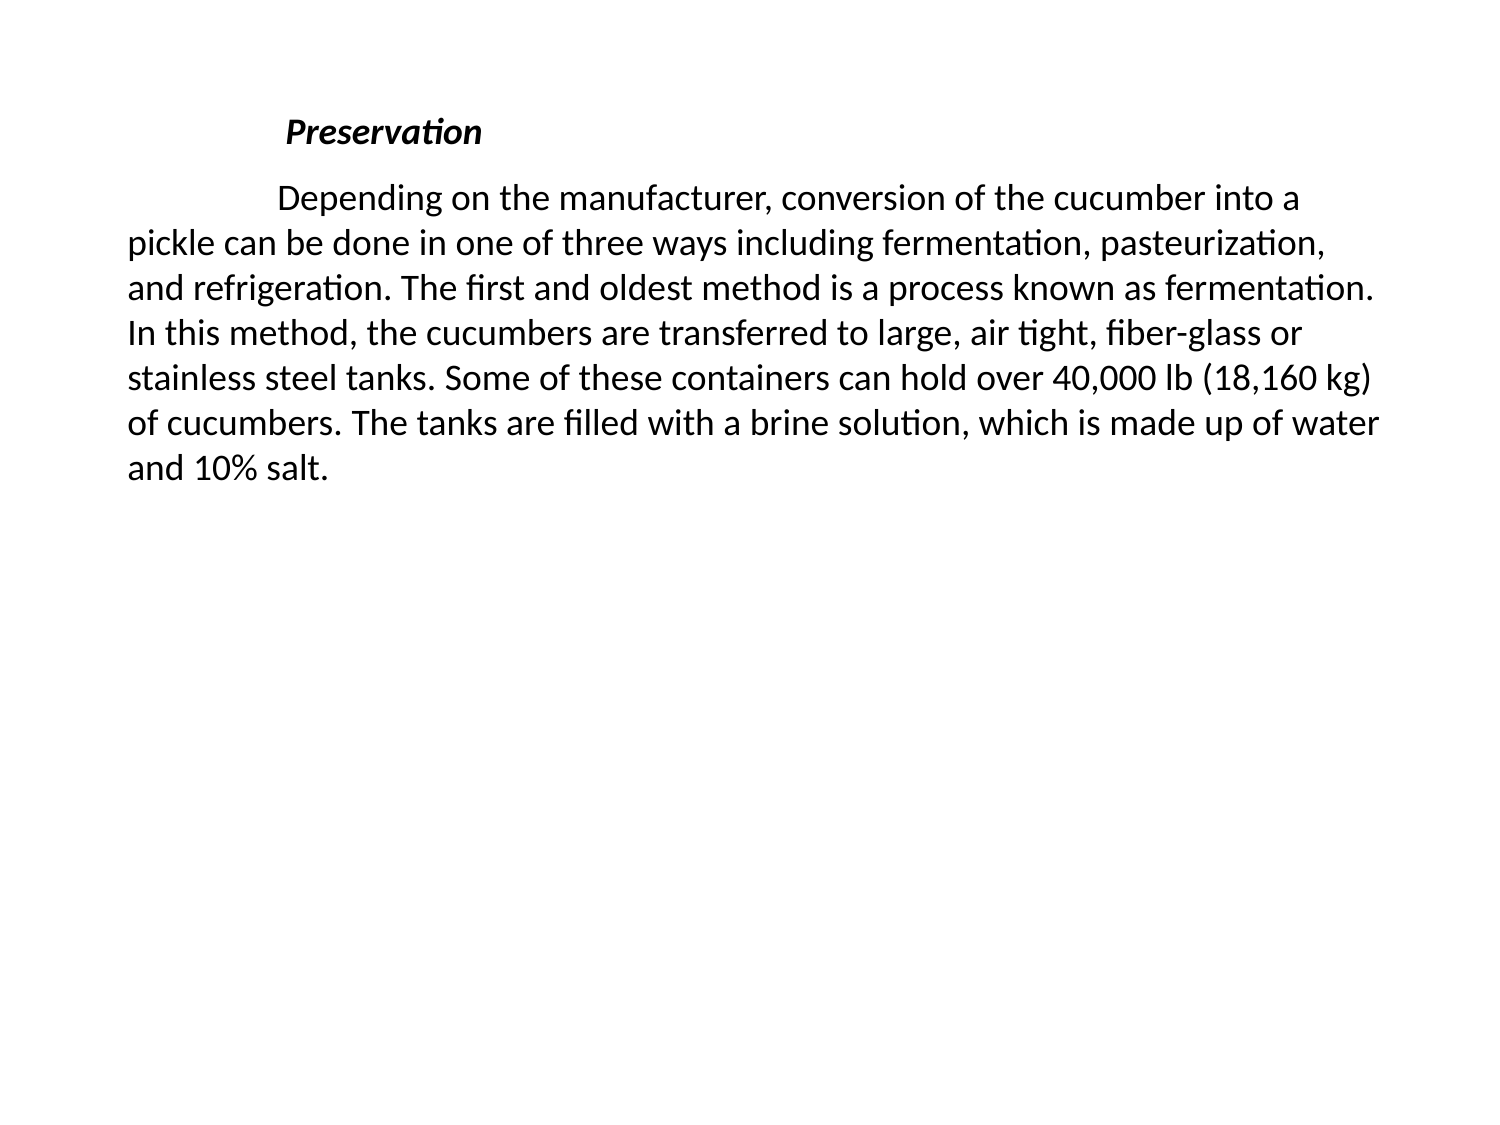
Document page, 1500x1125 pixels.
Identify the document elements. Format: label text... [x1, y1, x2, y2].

text_box Preservation Depending on the manufacturer, conversion of the cucumber into a pickle can be done in one of three ways including fermentation, pasteurization, and refrigeration. The first and oldest method is a process known as fermentation. In this method, the cucumbers are transferred to large, air tight, fiber-glass or stainless steel tanks. Some of these containers can hold over 40,000 lb (18,160 kg) of cucumbers. The tanks are filled with a brine solution, which is made up of water and 10% salt. [112, 99, 1400, 634]
